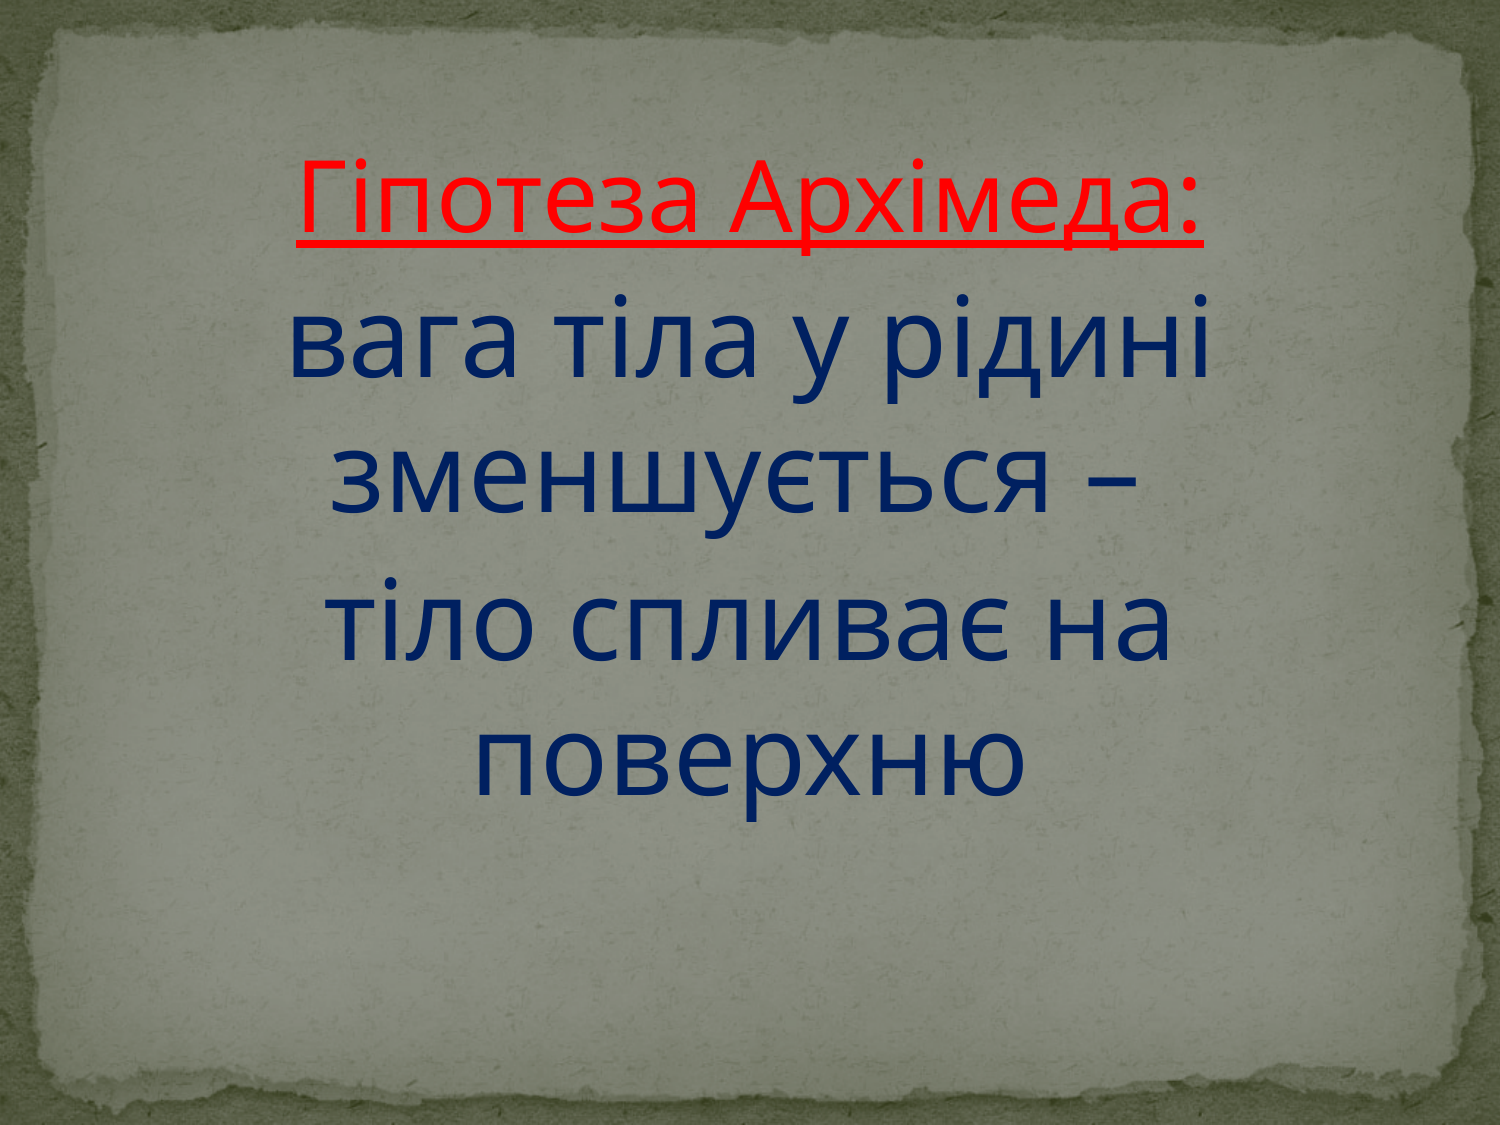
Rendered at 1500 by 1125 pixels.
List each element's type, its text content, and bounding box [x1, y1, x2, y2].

list Гіпотеза Архімеда: вага тіла у рідині зменшується – тіло спливає на поверхню [75, 125, 1425, 876]
